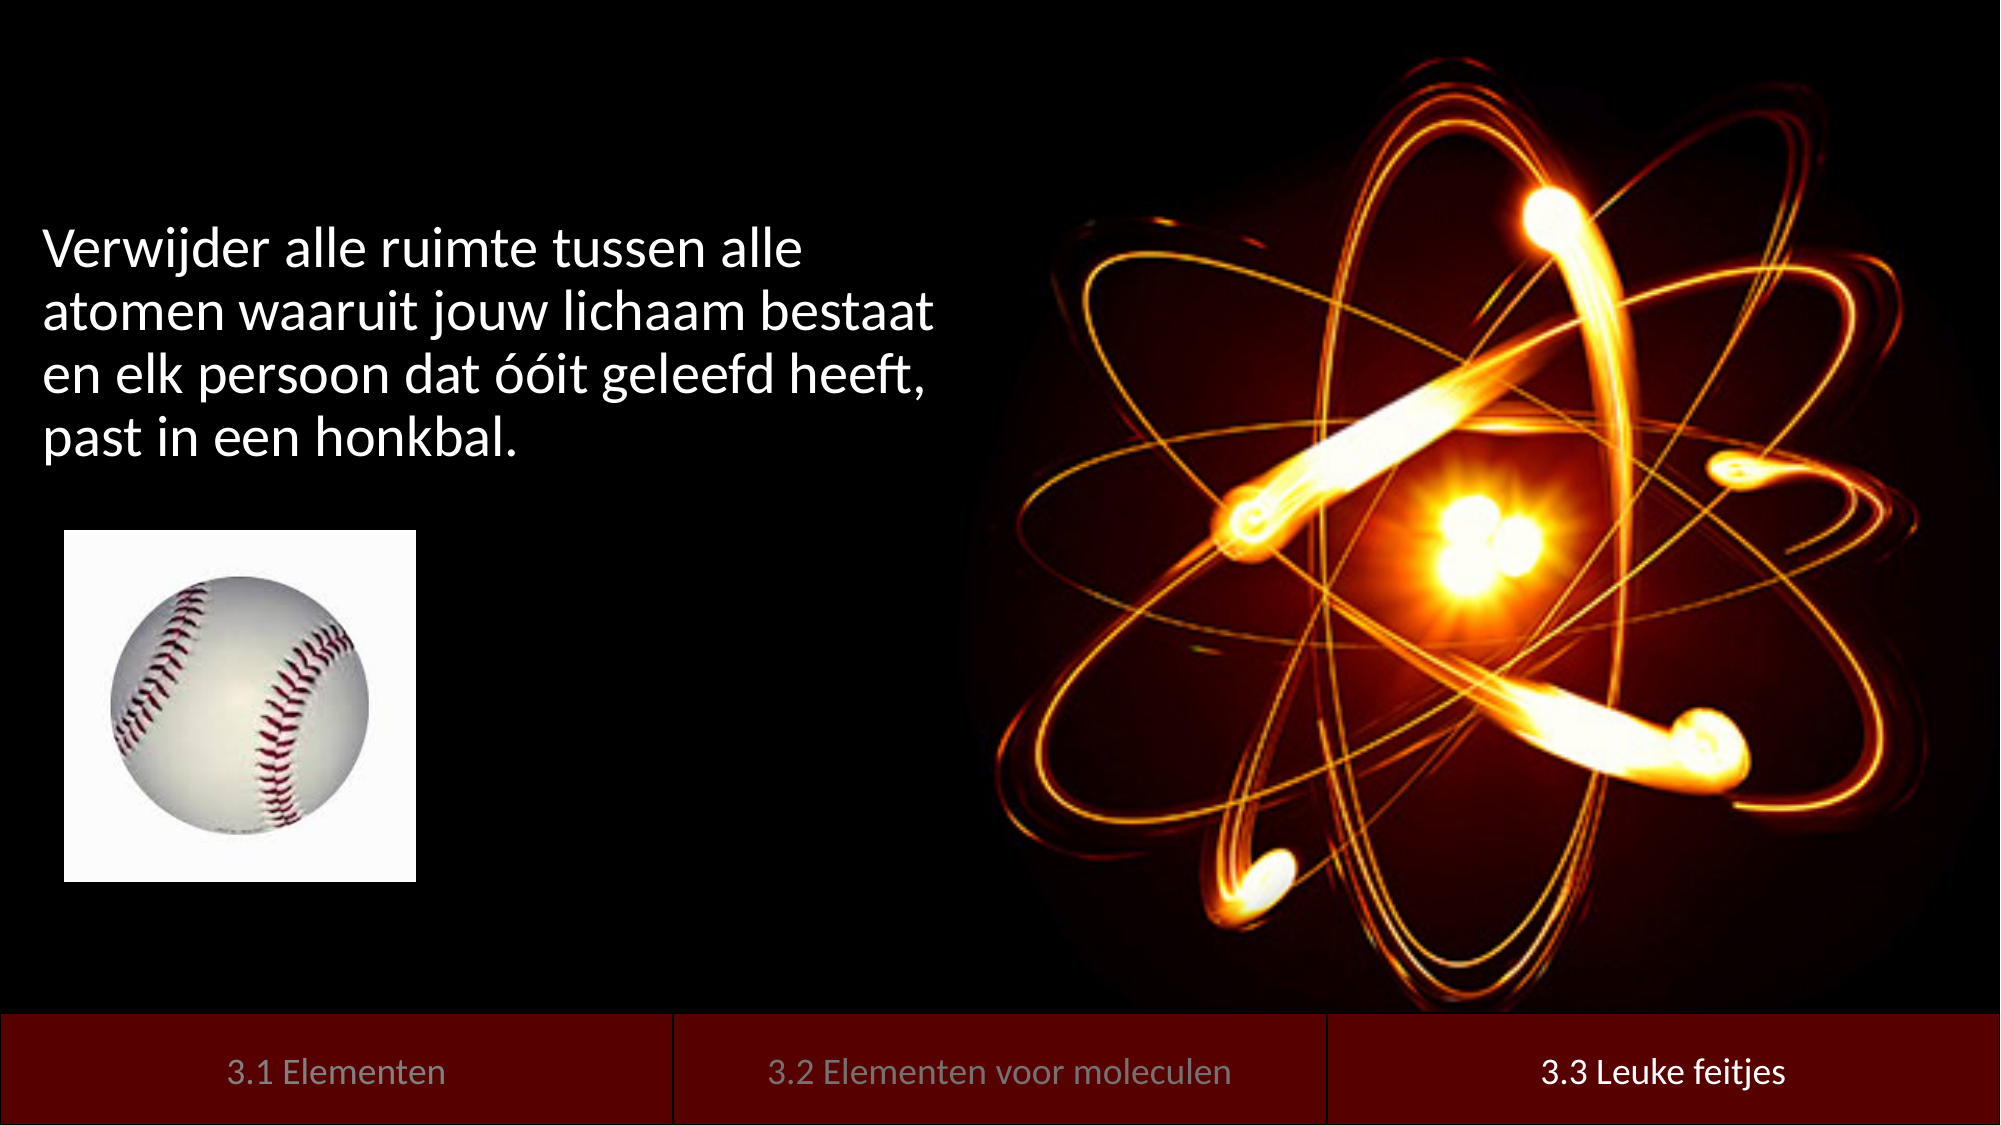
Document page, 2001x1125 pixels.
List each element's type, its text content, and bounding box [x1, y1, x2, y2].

picture [577, 0, 2000, 1125]
picture [64, 530, 416, 882]
text_box 3.1 Elementen [0, 1012, 577, 1125]
list Verwijder alle ruimte tussen alle atomen waaruit jouw lichaam bestaat en elk persoon dat óóit geleefd heeft, past in een honkbal. [27, 210, 577, 991]
